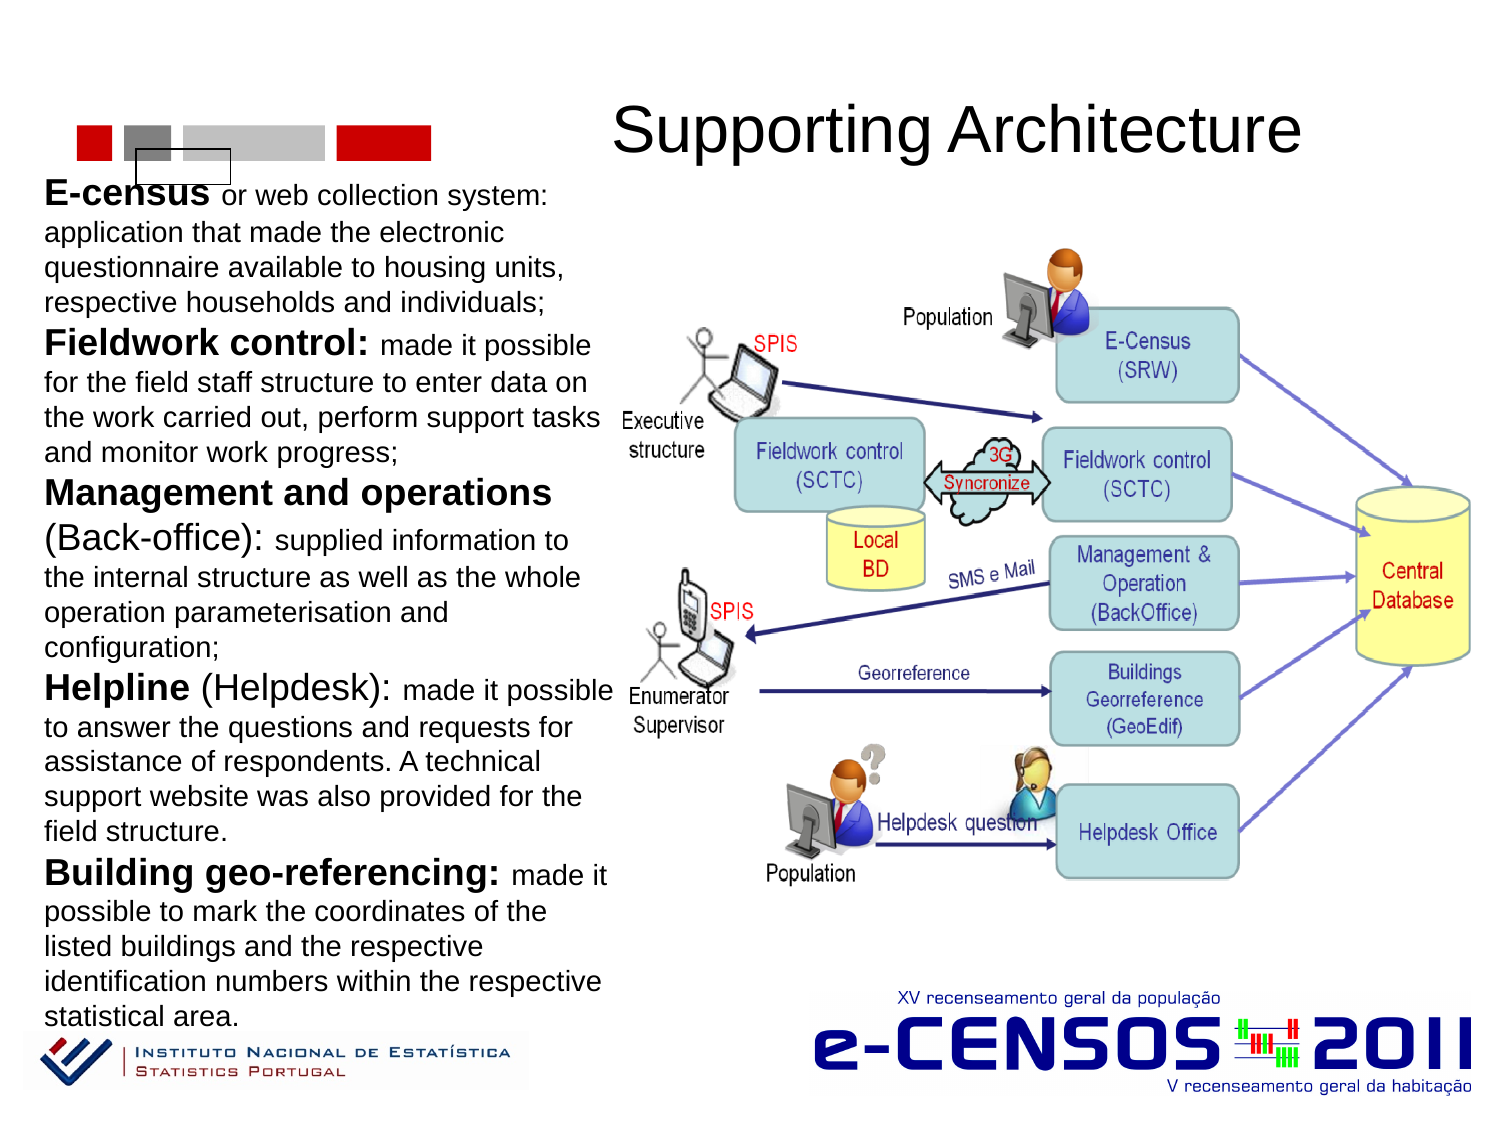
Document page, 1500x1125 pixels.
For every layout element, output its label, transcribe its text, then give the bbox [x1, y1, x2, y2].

text_box Supporting Architecture [596, 78, 1447, 173]
picture [607, 231, 1471, 894]
text_box E-census or web collection system: application that made the electronic questionnaire available to housing units, respective households and individuals; Fieldwork control: made it possible for the field staff structure to enter data on the work carried out, perform support tasks and monitor work progress; Management and operations (Back-office): supplied information to the internal structure as well as the whole operation parameterisation and configuration; Helpline (Helpdesk): made it possible to answer the questions and requests for assistance of respondents. A technical support website was also provided for the field structure. Building geo-referencing: made it possible to mark the coordinates of the listed buildings and the respective identification numbers within the respective statistical area. [29, 160, 632, 1075]
picture [23, 1031, 529, 1090]
picture [808, 991, 1471, 1096]
